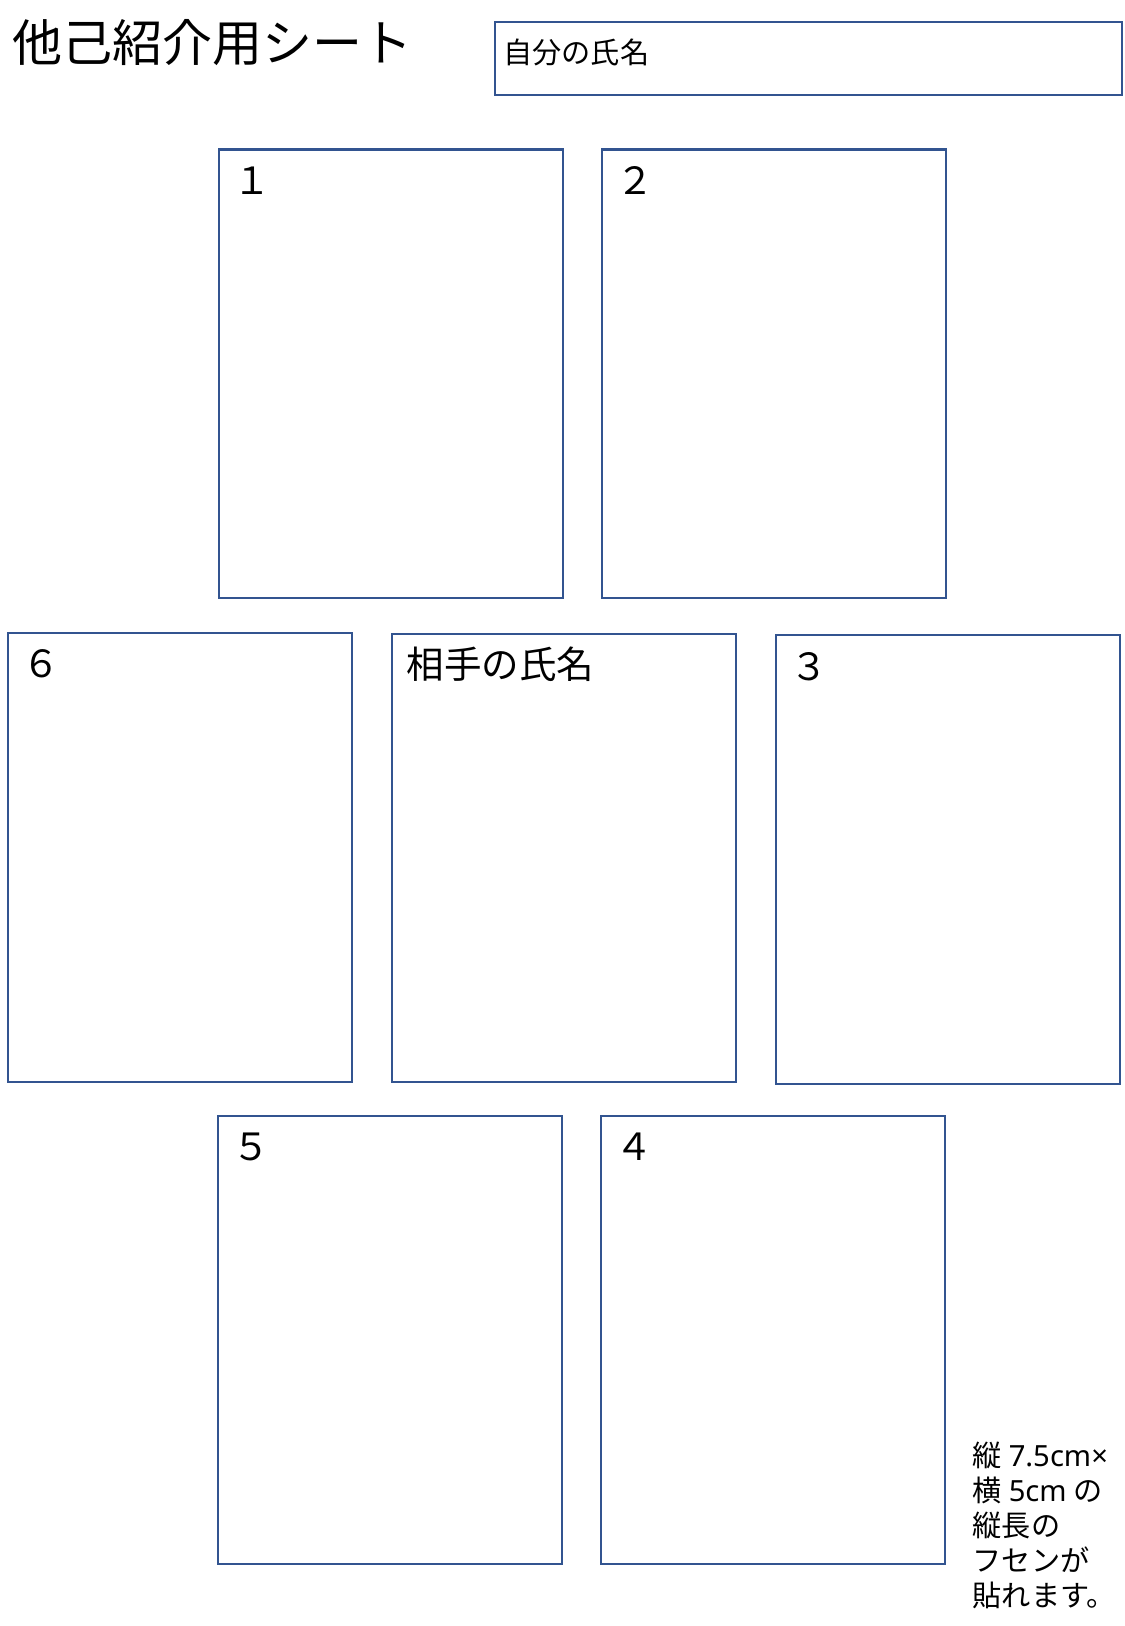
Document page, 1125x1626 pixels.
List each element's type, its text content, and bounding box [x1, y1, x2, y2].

text_box [218, 148, 564, 599]
text_box [601, 148, 947, 599]
text_box 縦7.5cm× 横5cmの 縦長の フセンが 貼れます。 [957, 1430, 1125, 1620]
text_box 自分の氏名 [488, 26, 852, 77]
text_box [7, 632, 353, 1083]
text_box ６ [7, 633, 111, 693]
text_box 他己紹介用シート [0, 4, 650, 79]
text_box １ [219, 149, 322, 210]
text_box ２ [601, 149, 705, 210]
text_box ３ [776, 635, 879, 695]
text_box [391, 633, 737, 1083]
text_box [775, 634, 1121, 1085]
text_box 相手の氏名 [391, 633, 649, 694]
text_box ５ [218, 1115, 321, 1176]
text_box ４ [600, 1115, 704, 1176]
text_box [600, 1115, 946, 1565]
text_box [217, 1115, 563, 1565]
text_box [494, 21, 1123, 96]
